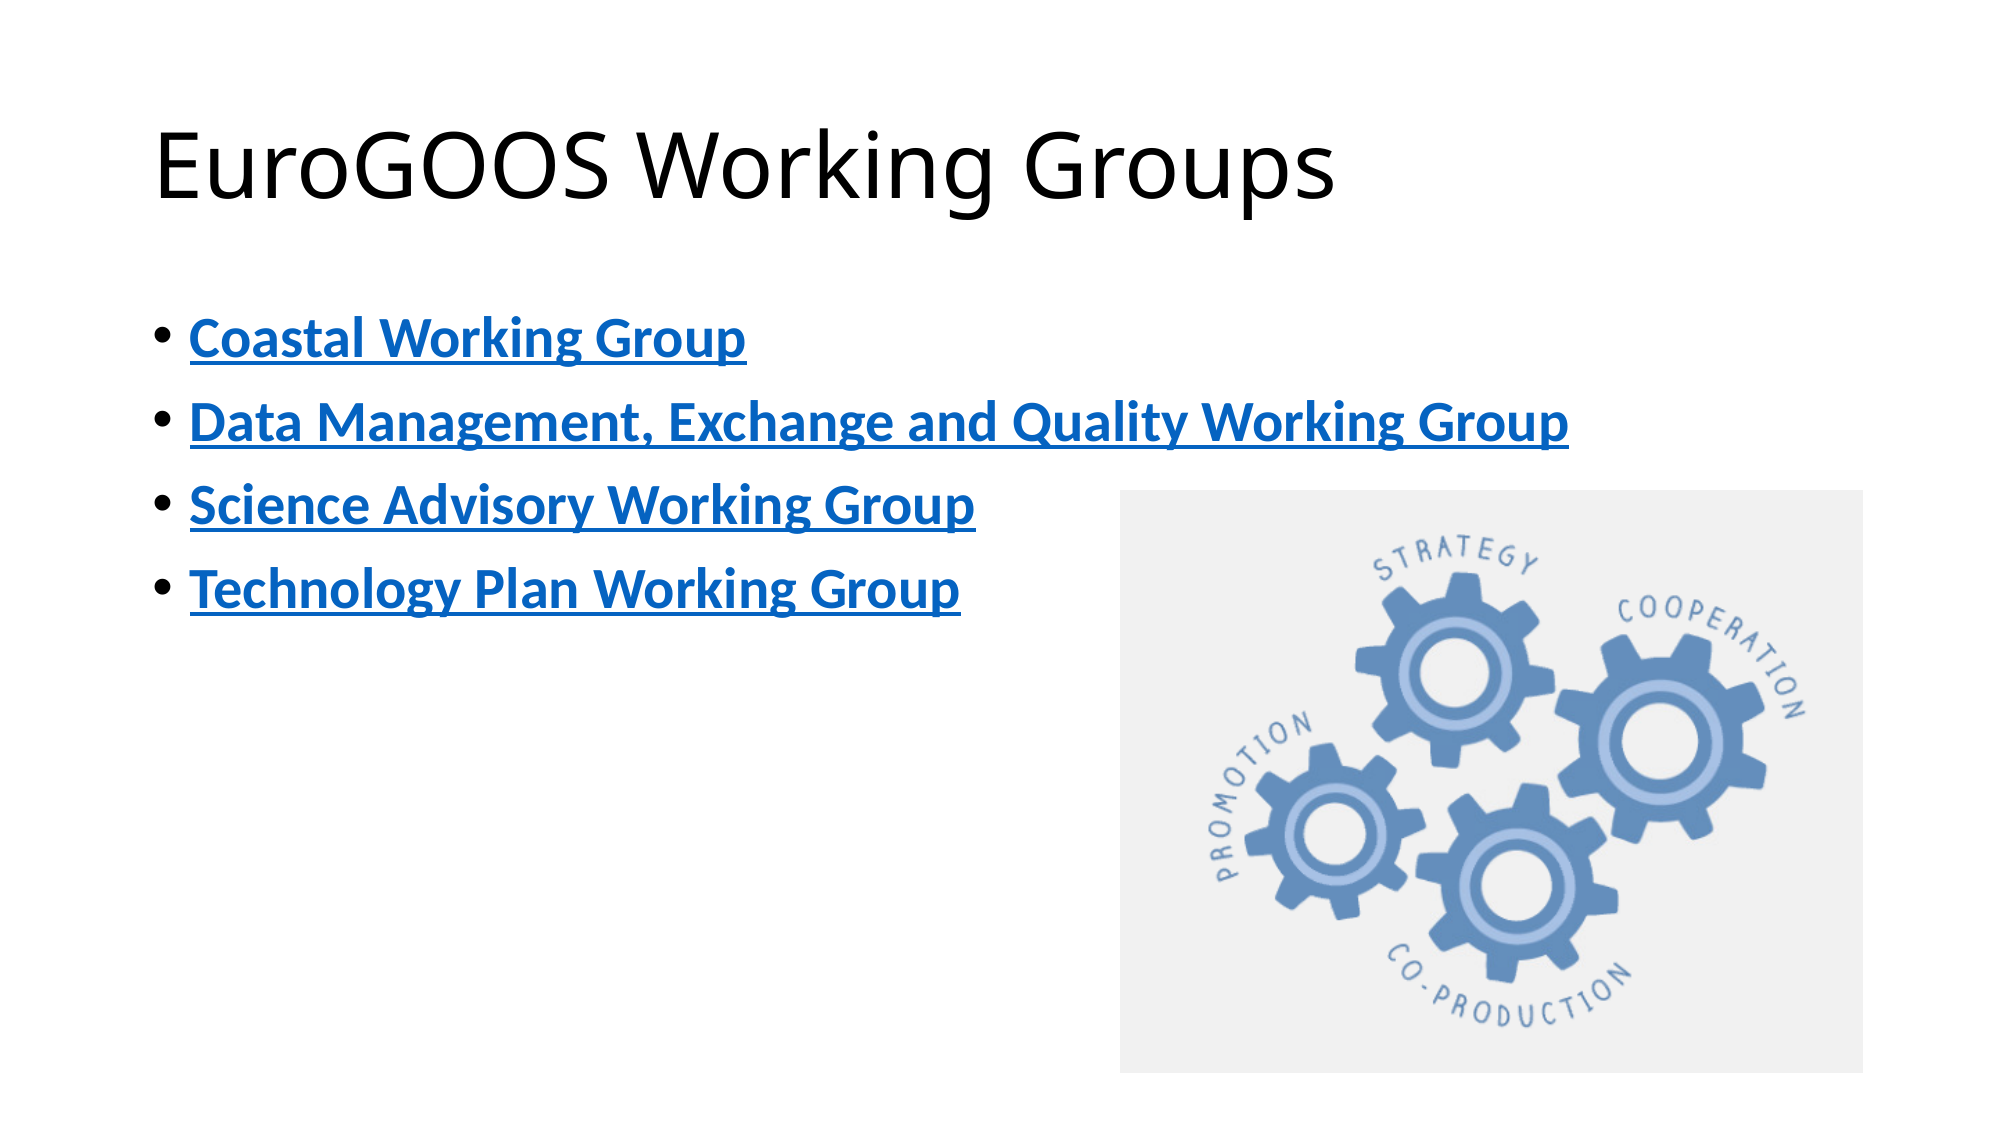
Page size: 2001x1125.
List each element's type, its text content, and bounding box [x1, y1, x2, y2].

list Coastal Working Group Data Management, Exchange and Quality Working Group Science Advisory Working Group Technology Plan Working Group [137, 299, 1863, 1014]
title EuroGOOS Working Groups [137, 59, 1863, 278]
picture [1120, 490, 1863, 1073]
